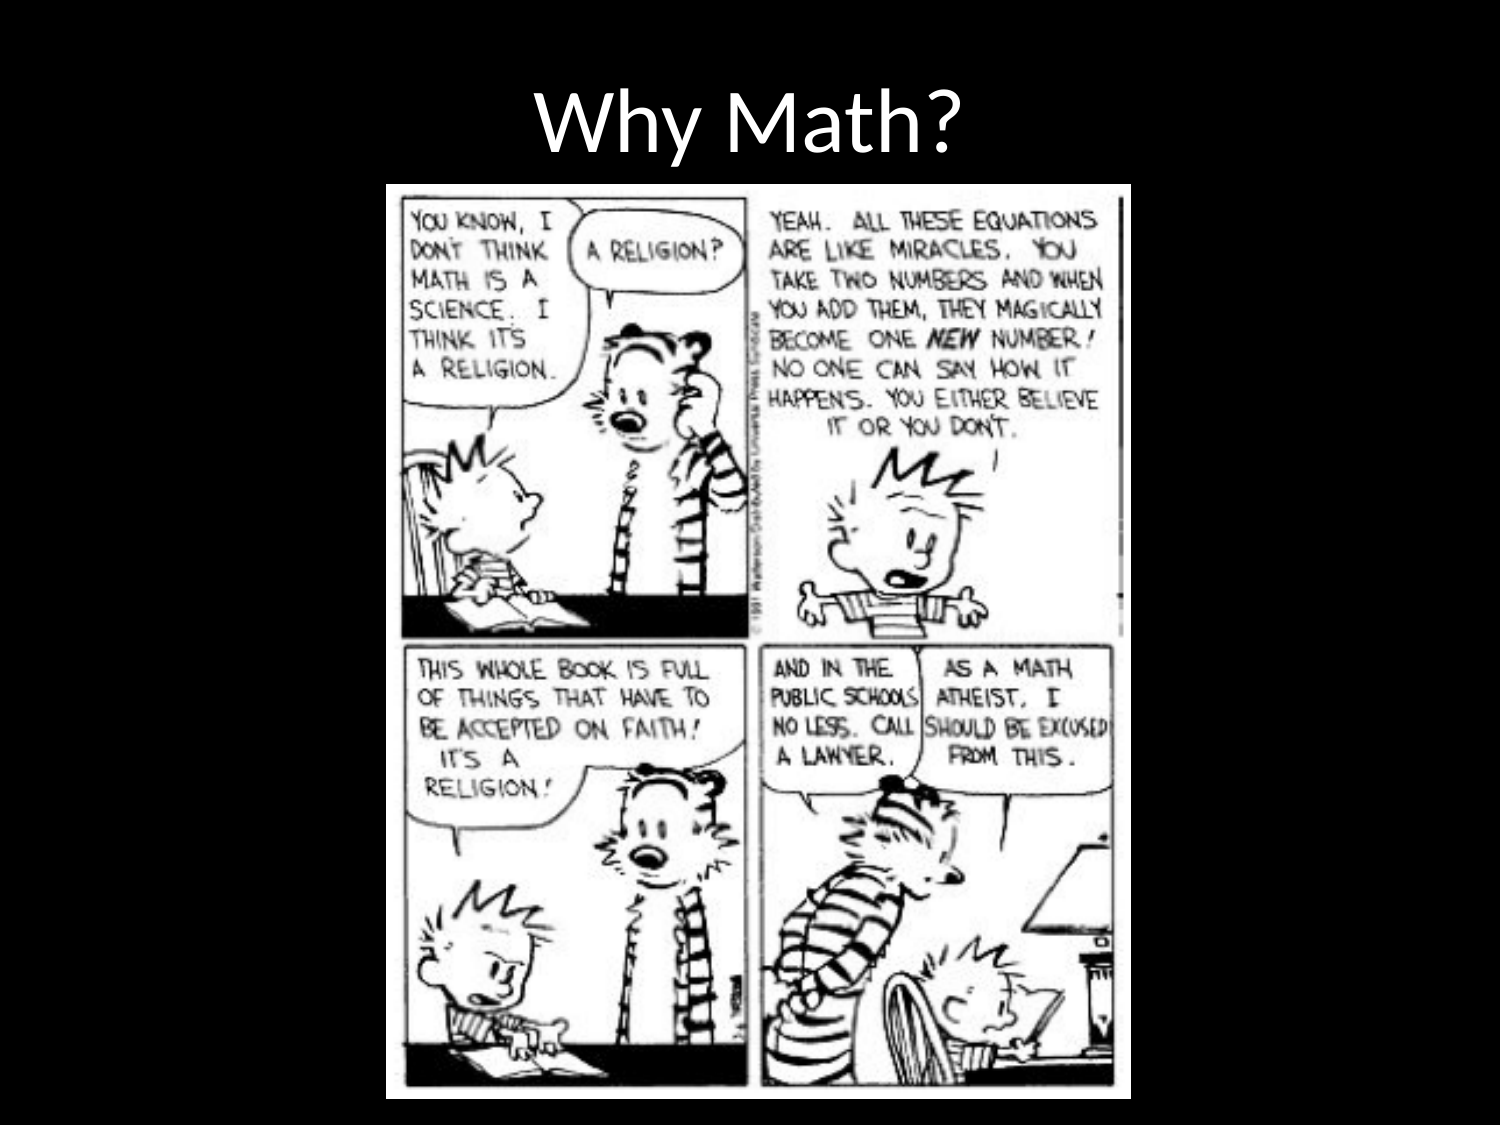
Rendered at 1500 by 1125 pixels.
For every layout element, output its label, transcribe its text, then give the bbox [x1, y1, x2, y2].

title Why Math? [90, 29, 1410, 182]
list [0, 184, 1500, 1099]
